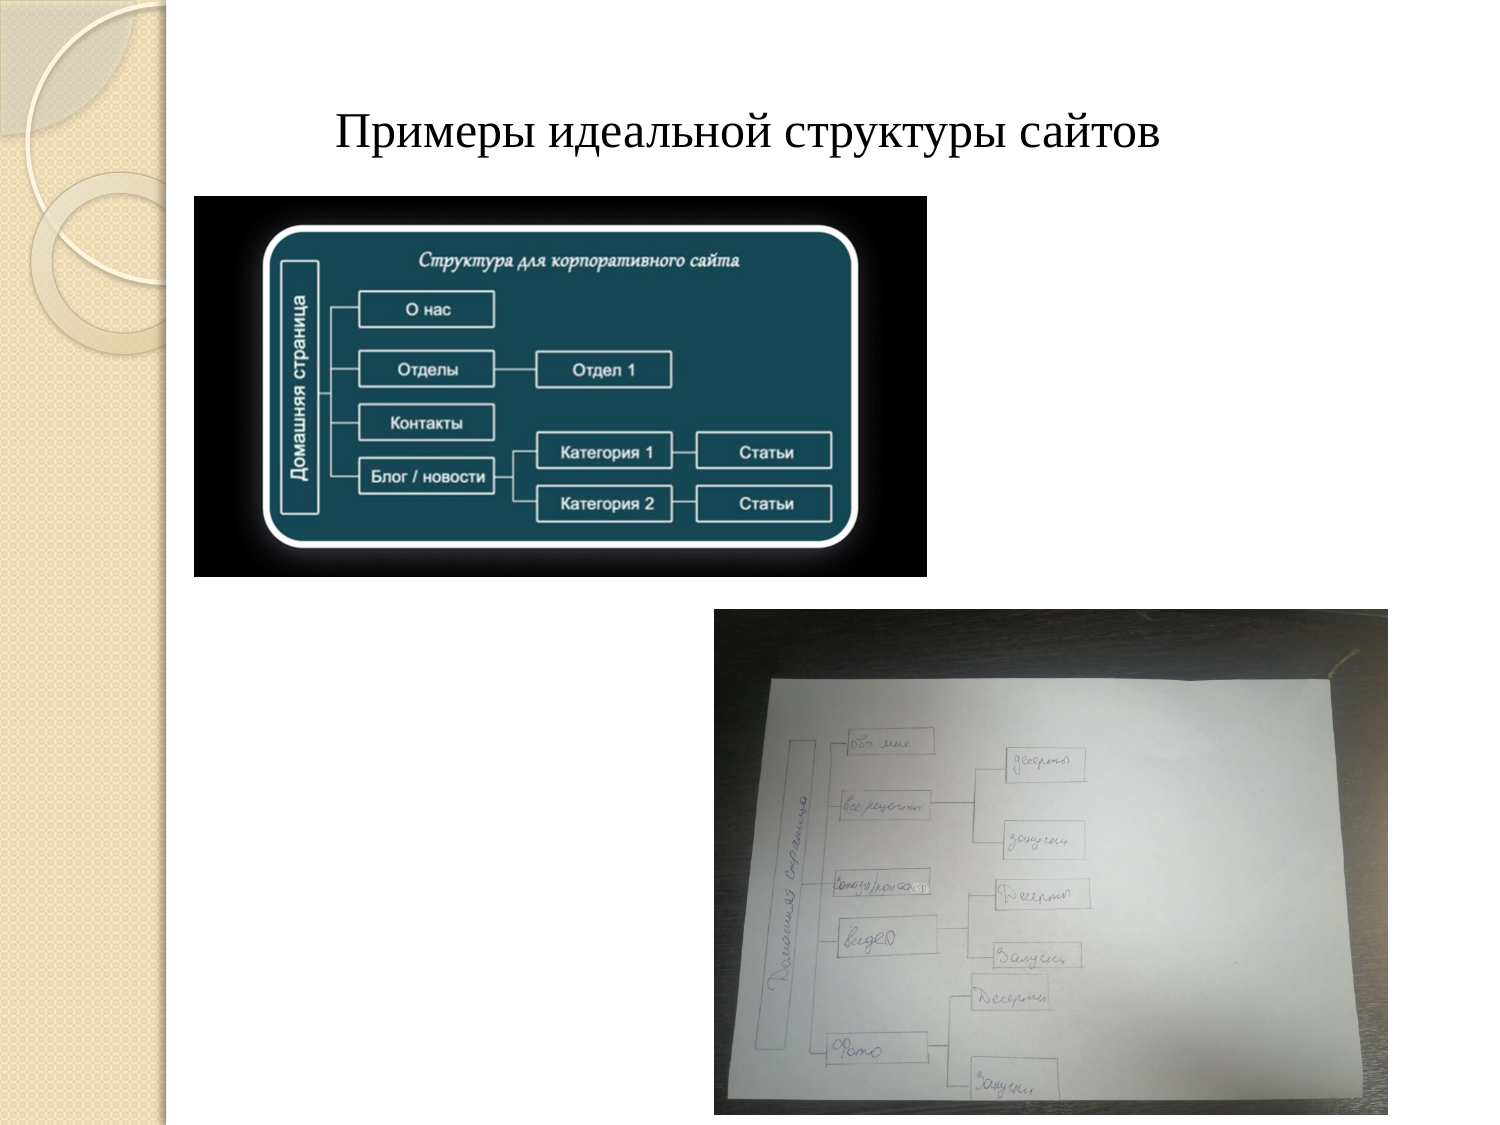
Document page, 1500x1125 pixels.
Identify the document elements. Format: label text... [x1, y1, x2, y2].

picture [714, 609, 1389, 1115]
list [194, 196, 928, 577]
title Примеры идеальной структуры сайтов [133, 33, 1364, 222]
